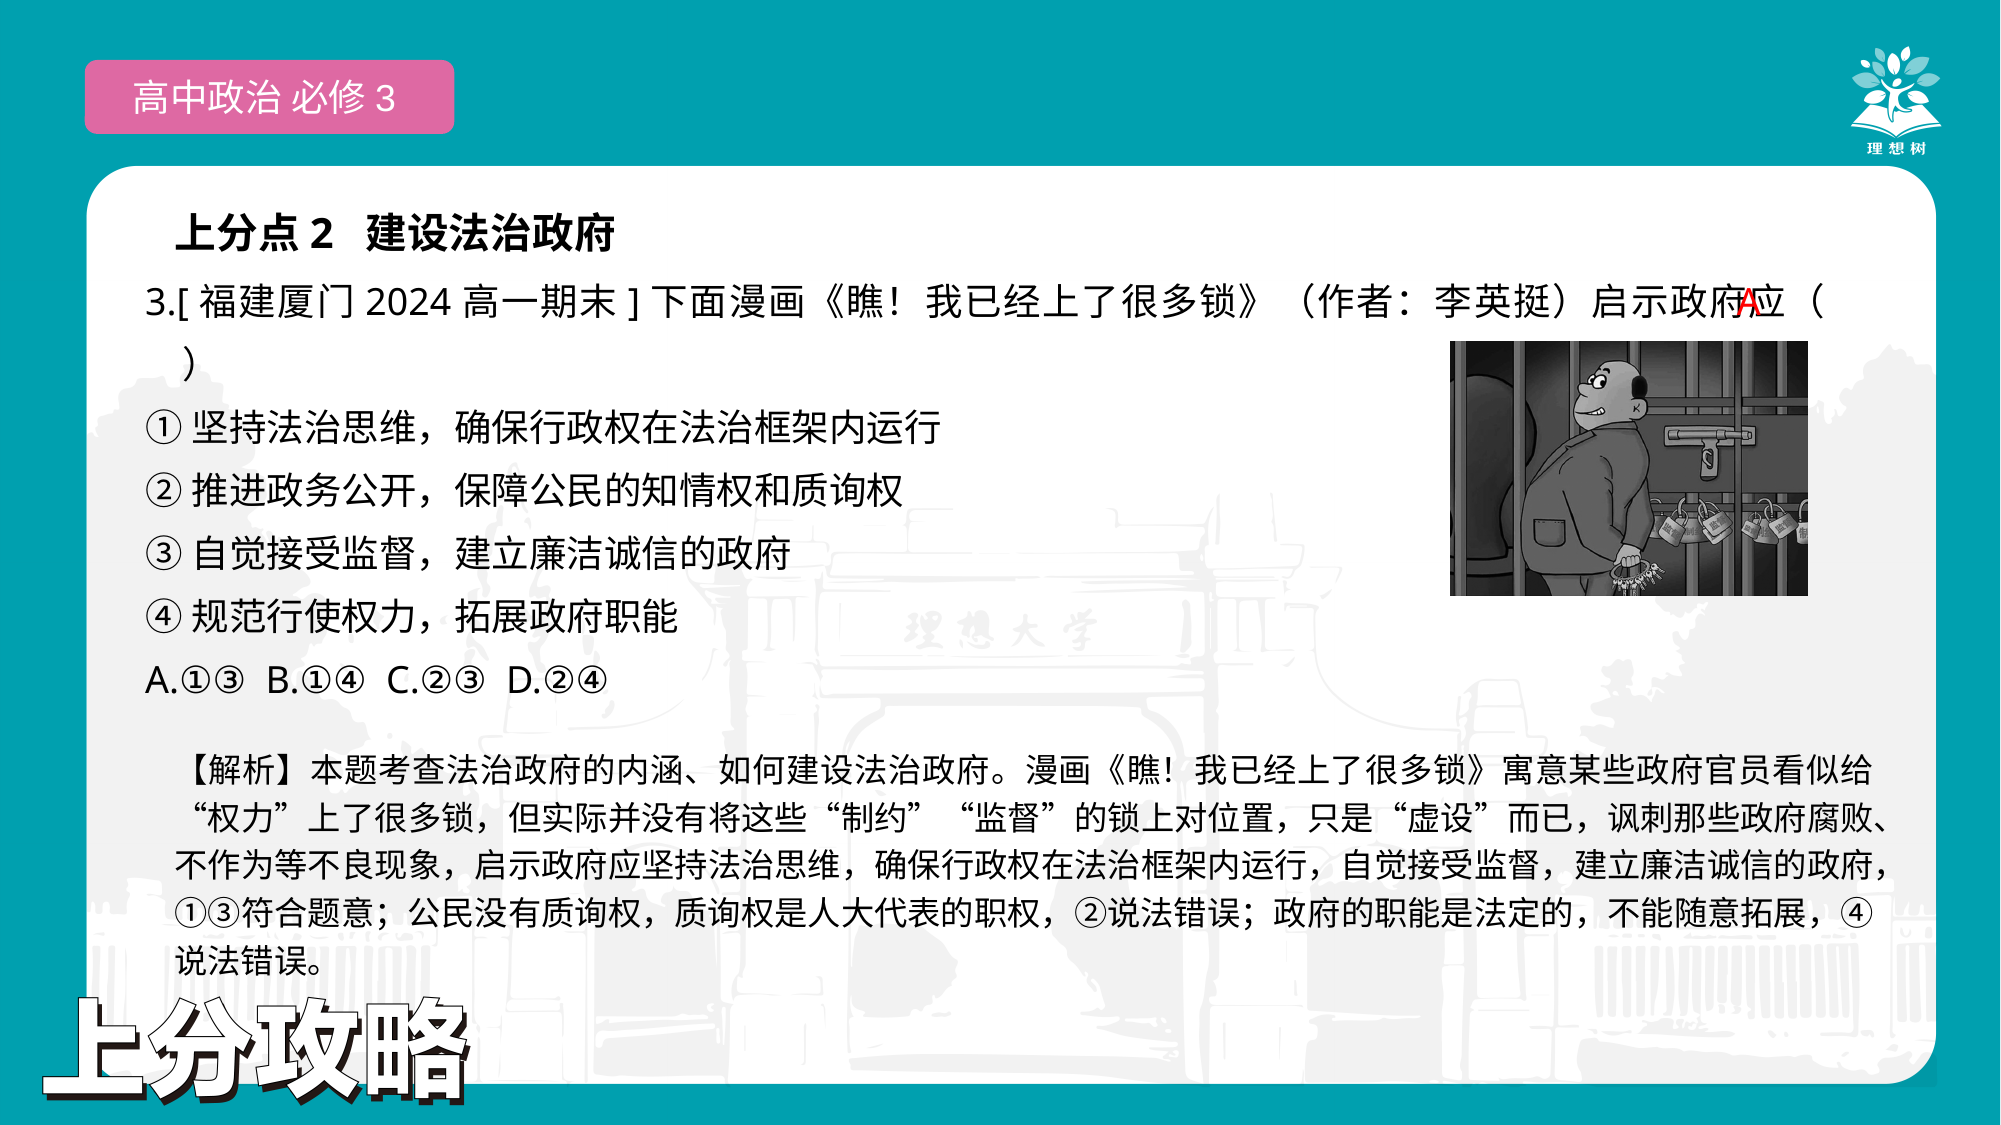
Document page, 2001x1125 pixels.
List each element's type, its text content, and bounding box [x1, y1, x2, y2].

text_box A [1712, 247, 1829, 331]
text_box 上分点2 建设法治政府 [159, 199, 1206, 264]
text_box 高中政治 必修3 [83, 58, 456, 135]
text_box 3.[福建厦门2024高一期末]下面漫画《瞧！我已经上了很多锁》（作者：李英挺）启示政府应（ ） ①坚持法治思维，确保行政权在法治框架内运行 ②推进政务公开，保障公民的知情权和质询权 ③自觉接受监督，建立廉洁诚信的政府 ④规范行使权力，拓展政府职能 A.①③ B.①④ C.②③ D.②④ [130, 252, 1880, 708]
picture [0, 0, 2001, 1125]
text_box 【解析】本题考查法治政府的内涵、如何建设法治政府。漫画《瞧！我已经上了很多锁》寓意某些政府官员看似给“权力”上了很多锁，但实际并没有将这些“制约”“监督”的锁上对位置，只是“虚设”而已，讽刺那些政府腐败、不作为等不良现象，启示政府应坚持法治思维，确保行政权在法治框架内运行，自觉接受监督，建立廉洁诚信的政府，①③符合题意；公民没有质询权，质询权是人大代表的职权，②说法错误；政府的职能是法定的，不能随意拓展，④说法错误。 [159, 733, 1889, 988]
